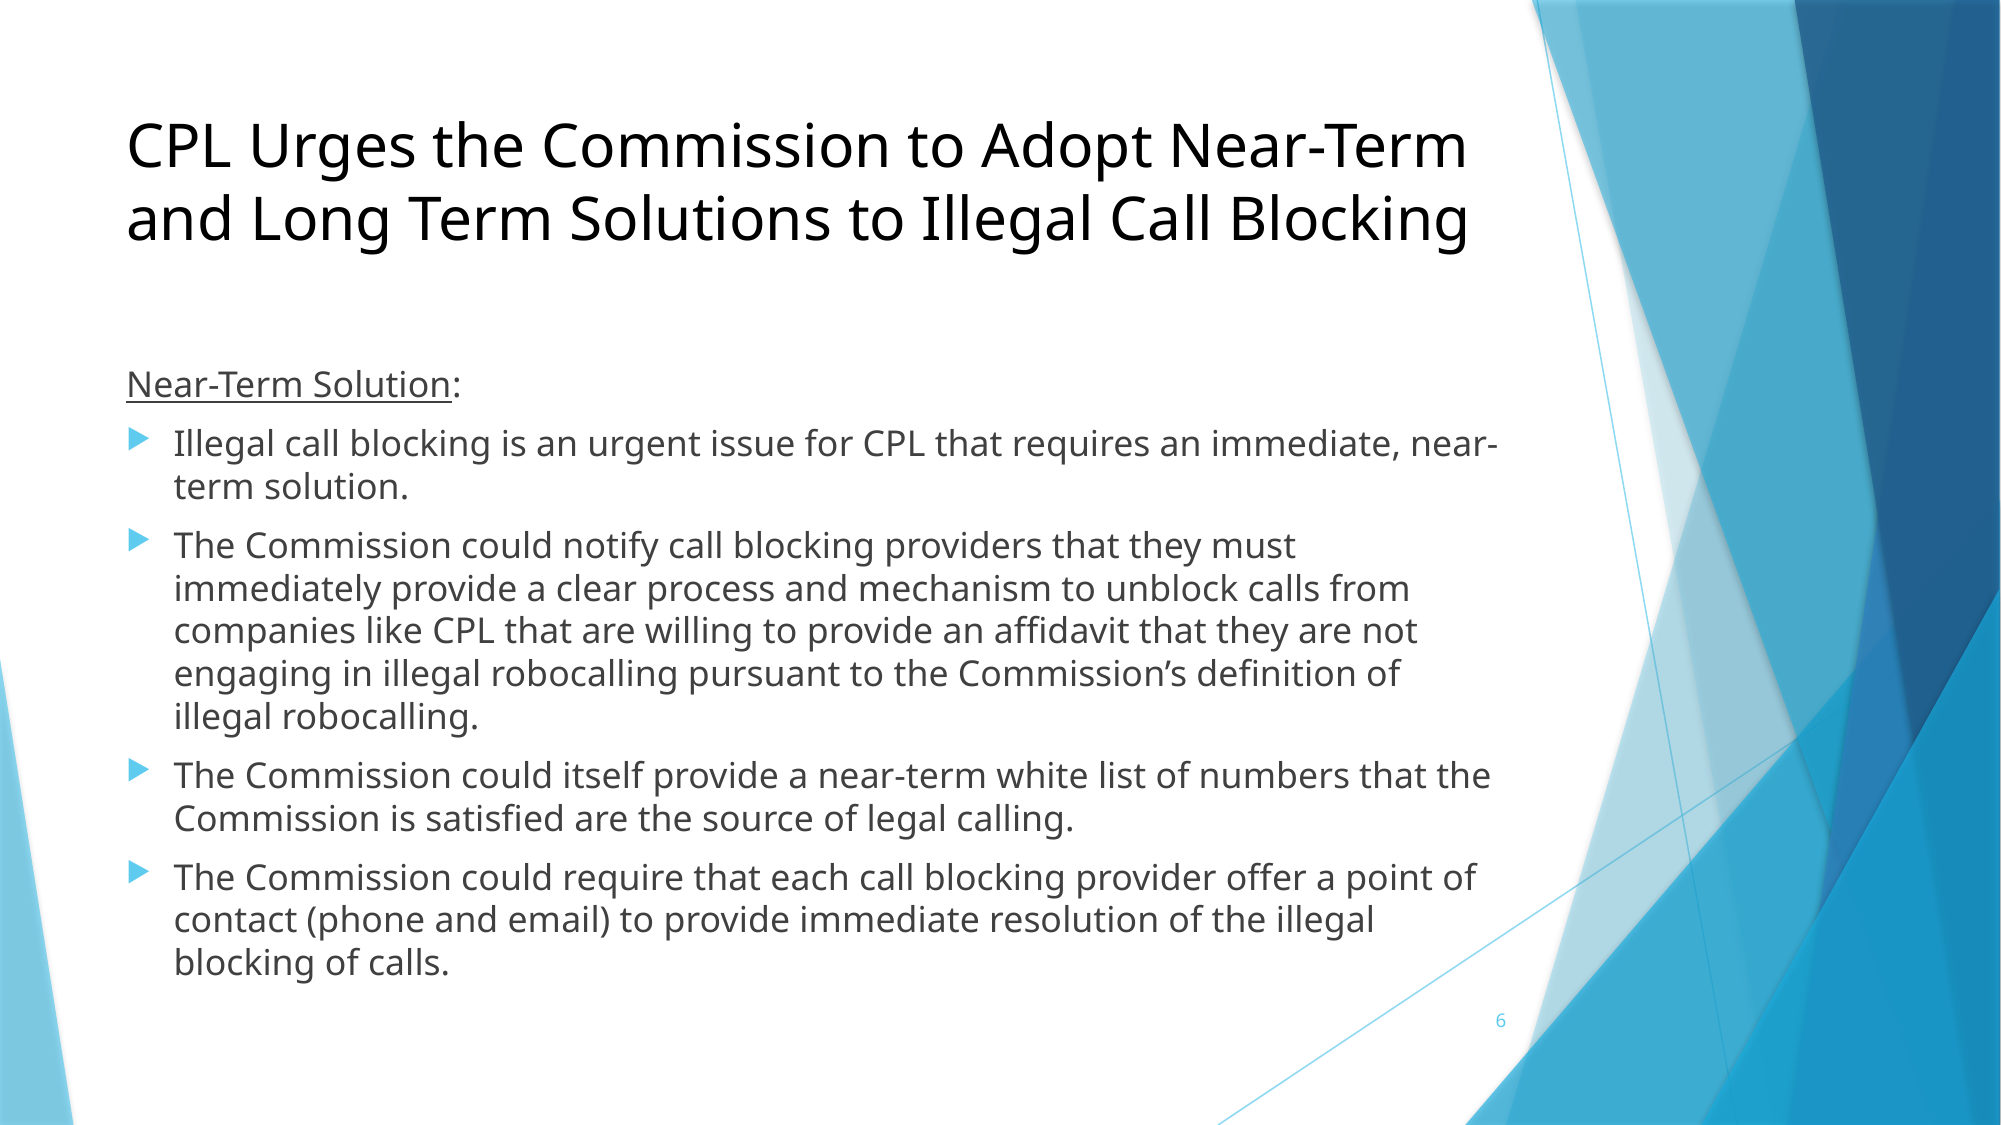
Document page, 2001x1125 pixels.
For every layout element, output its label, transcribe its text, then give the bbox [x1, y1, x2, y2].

title CPL Urges the Commission to Adopt Near-Term and Long Term Solutions to Illegal Call Blocking [111, 99, 1522, 317]
slide_number 6 [1409, 991, 1522, 1051]
list Near-Term Solution: Illegal call blocking is an urgent issue for CPL that requires an immediate, near-term solution. The Commission could notify call blocking providers that they must immediately provide a clear process and mechanism to unblock calls from companies like CPL that are willing to provide an affidavit that they are not engaging in illegal robocalling pursuant to the Commission’s definition of illegal robocalling. The Commission could itself provide a near-term white list of numbers that the Commission is satisfied are the source of legal calling. The Commission could require that each call blocking provider offer a point of contact (phone and email) to provide immediate resolution of the illegal blocking of calls. [111, 354, 1522, 992]
